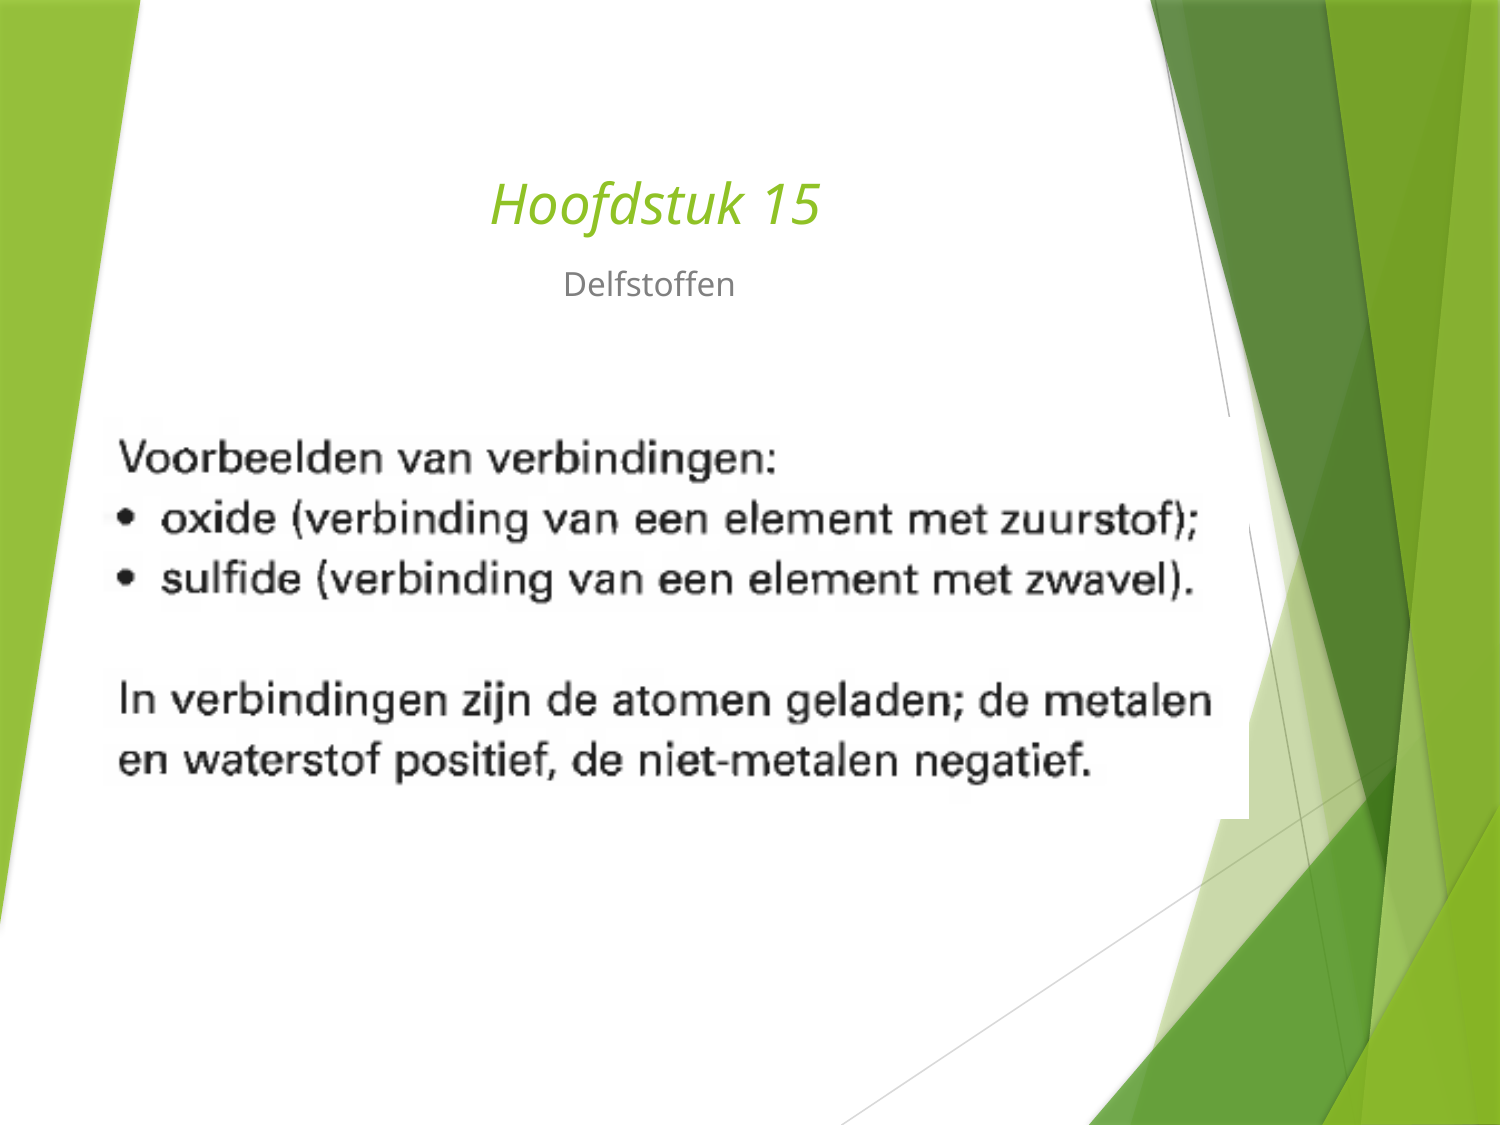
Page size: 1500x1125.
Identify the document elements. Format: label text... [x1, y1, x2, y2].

subtitle Delfstoffen [64, 255, 1235, 882]
title Hoofdstuk 15 [112, 101, 1199, 244]
picture [99, 417, 1249, 819]
